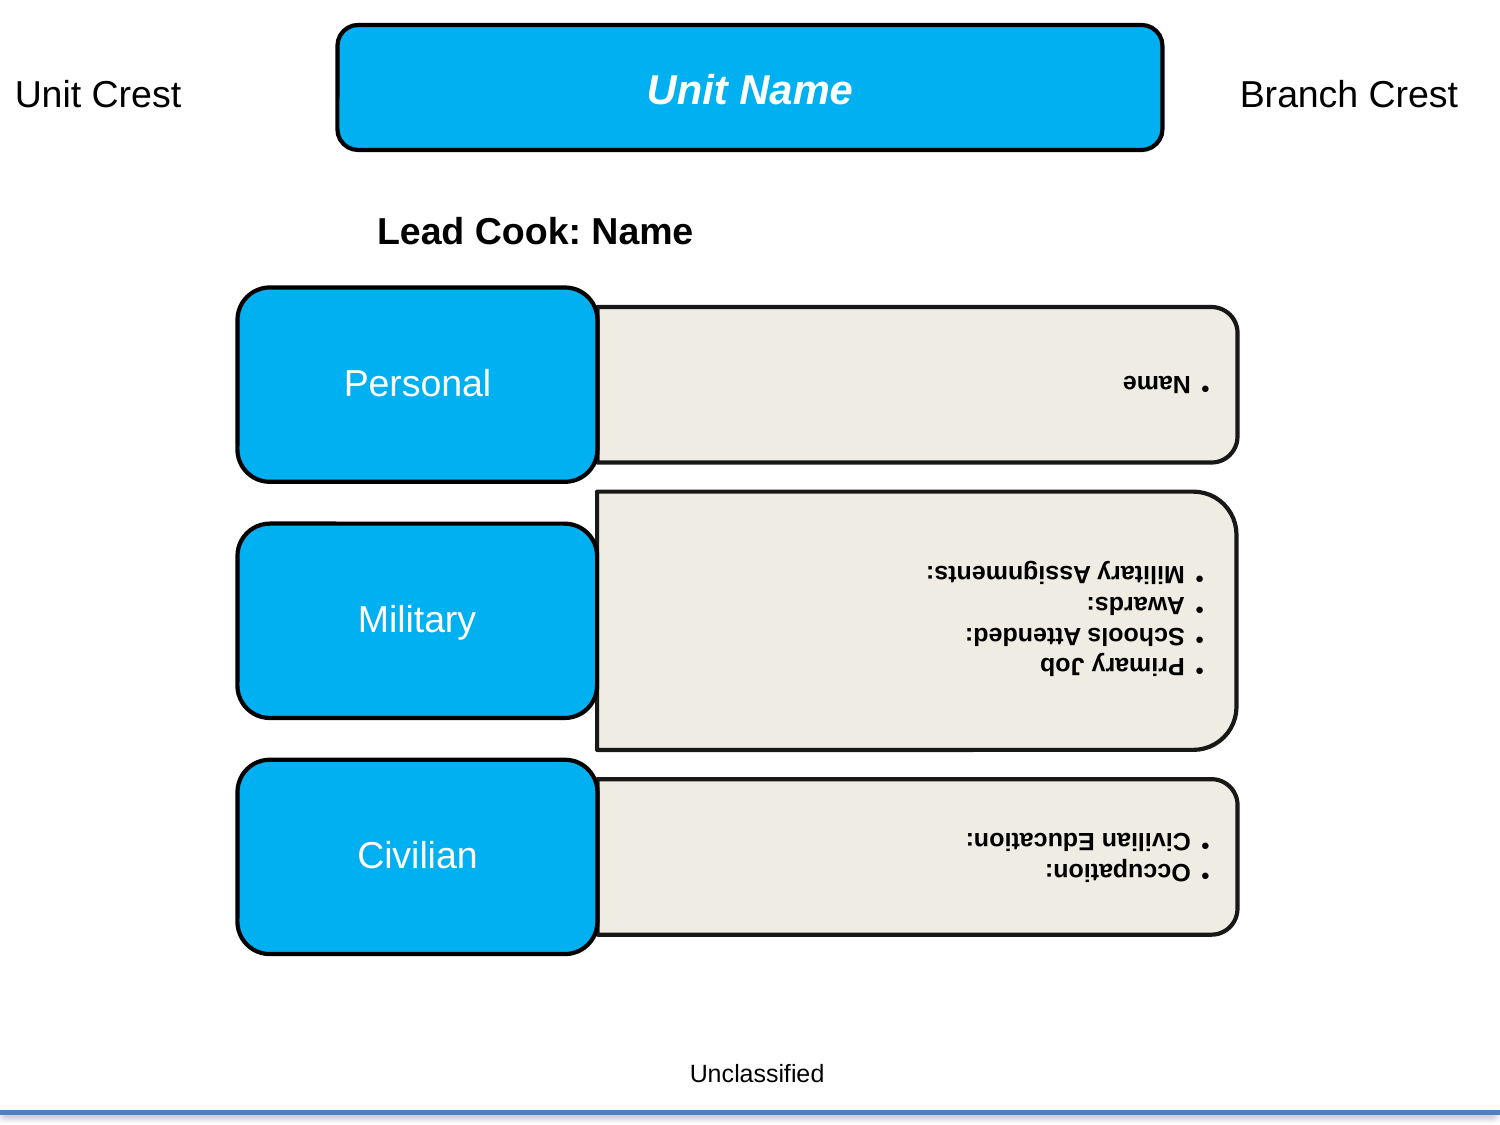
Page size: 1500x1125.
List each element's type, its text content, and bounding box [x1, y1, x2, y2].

text_box Unclassified [674, 1050, 900, 1095]
text_box Branch Crest [1224, 62, 1488, 123]
text_box Unit Crest [0, 62, 238, 123]
text_box Unit Name [335, 22, 1165, 153]
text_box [237, 287, 1238, 955]
text_box Lead Cook: Name [362, 199, 1200, 260]
